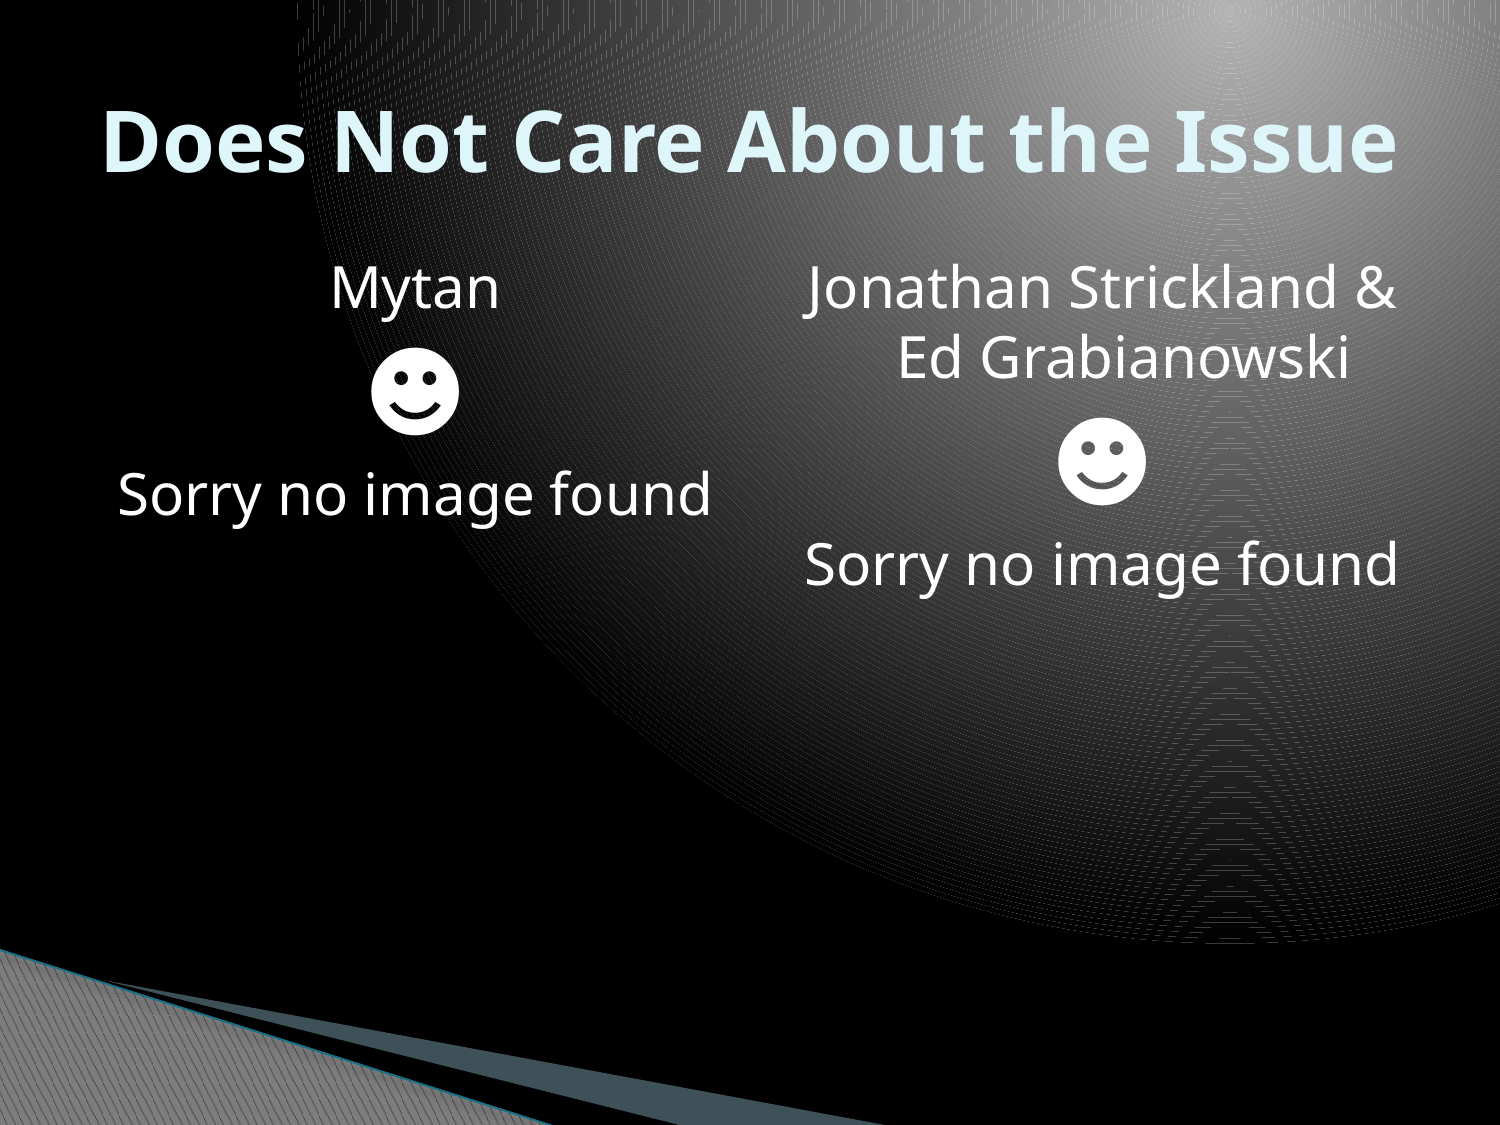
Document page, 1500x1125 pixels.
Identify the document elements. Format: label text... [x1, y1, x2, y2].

picture [0, 952, 543, 1125]
title Does Not Care About the Issue [75, 45, 1425, 233]
list Mytan ☻ Sorry no image found [75, 243, 738, 986]
list Jonathan Strickland & Ed Grabianowski ☻ Sorry no image found [762, 243, 1425, 986]
